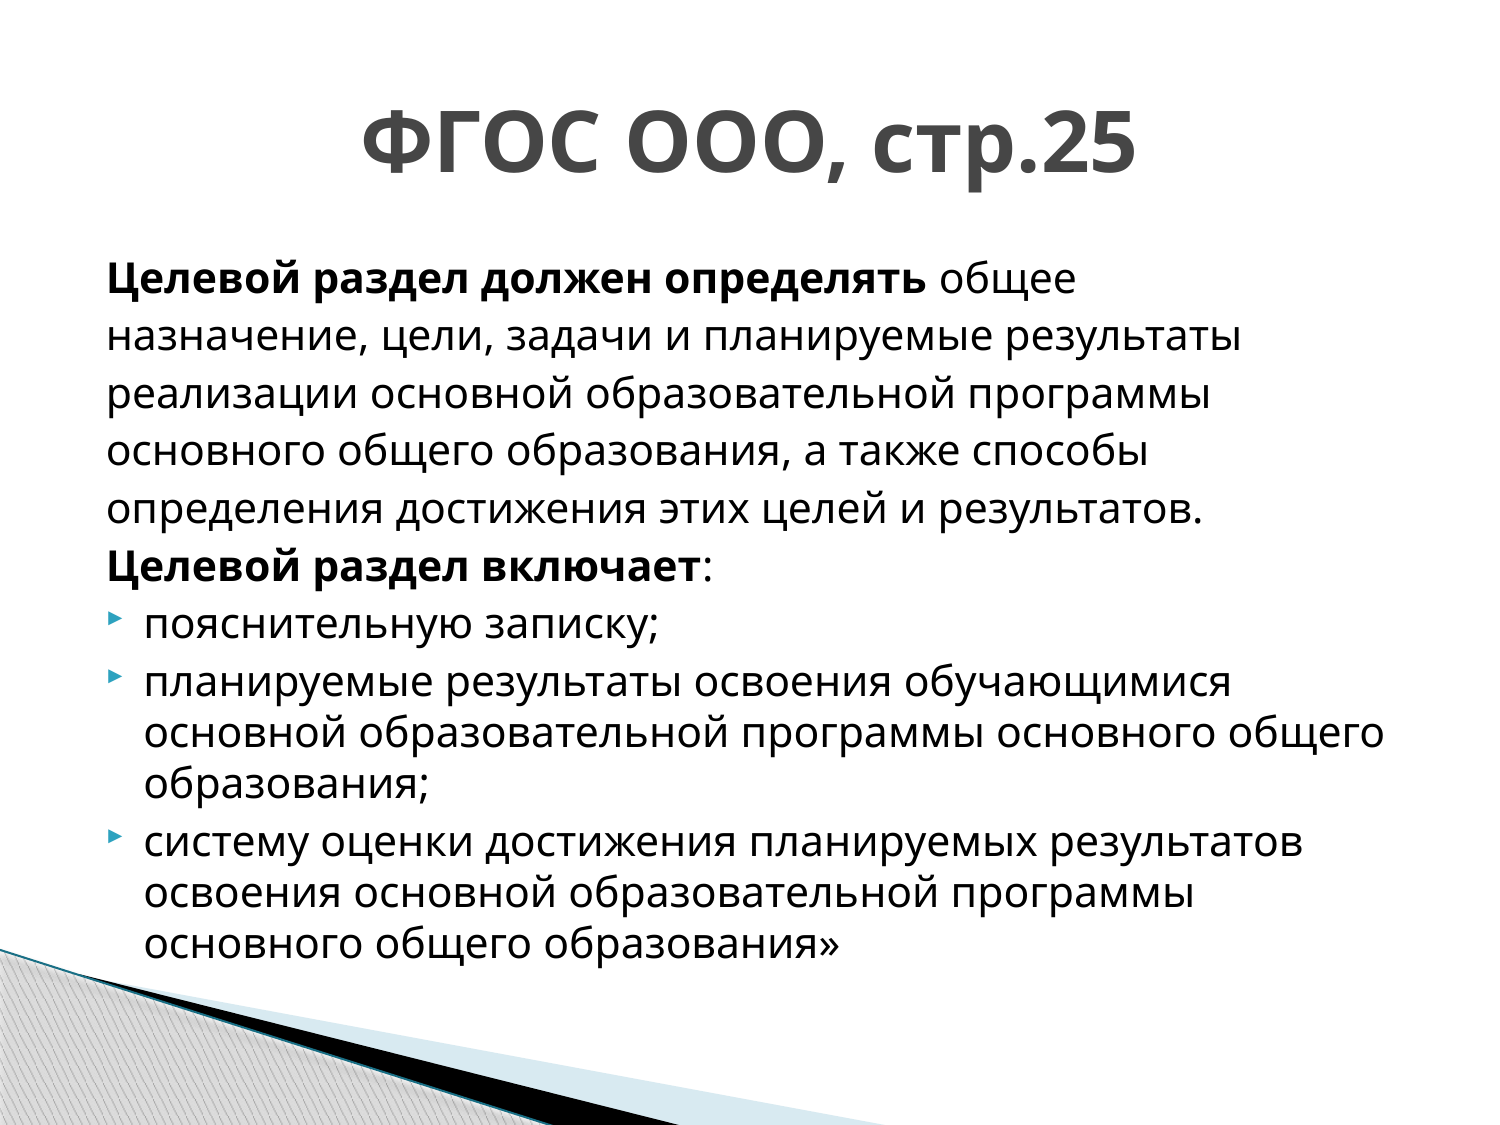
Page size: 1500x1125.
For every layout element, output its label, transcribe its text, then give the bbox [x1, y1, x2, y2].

list Целевой раздел должен определять общее назначение, цели, задачи и планируемые результаты реализации основной образовательной программы основного общего образования, а также способы определения достижения этих целей и результатов. Целевой раздел включает: пояснительную записку; планируемые результаты освоения обучающимися основной образовательной программы основного общего образования; систему оценки достижения планируемых результатов освоения основной образовательной программы основного общего образования» [75, 243, 1425, 986]
title ФГОС ООО, стр.25 [75, 45, 1425, 233]
